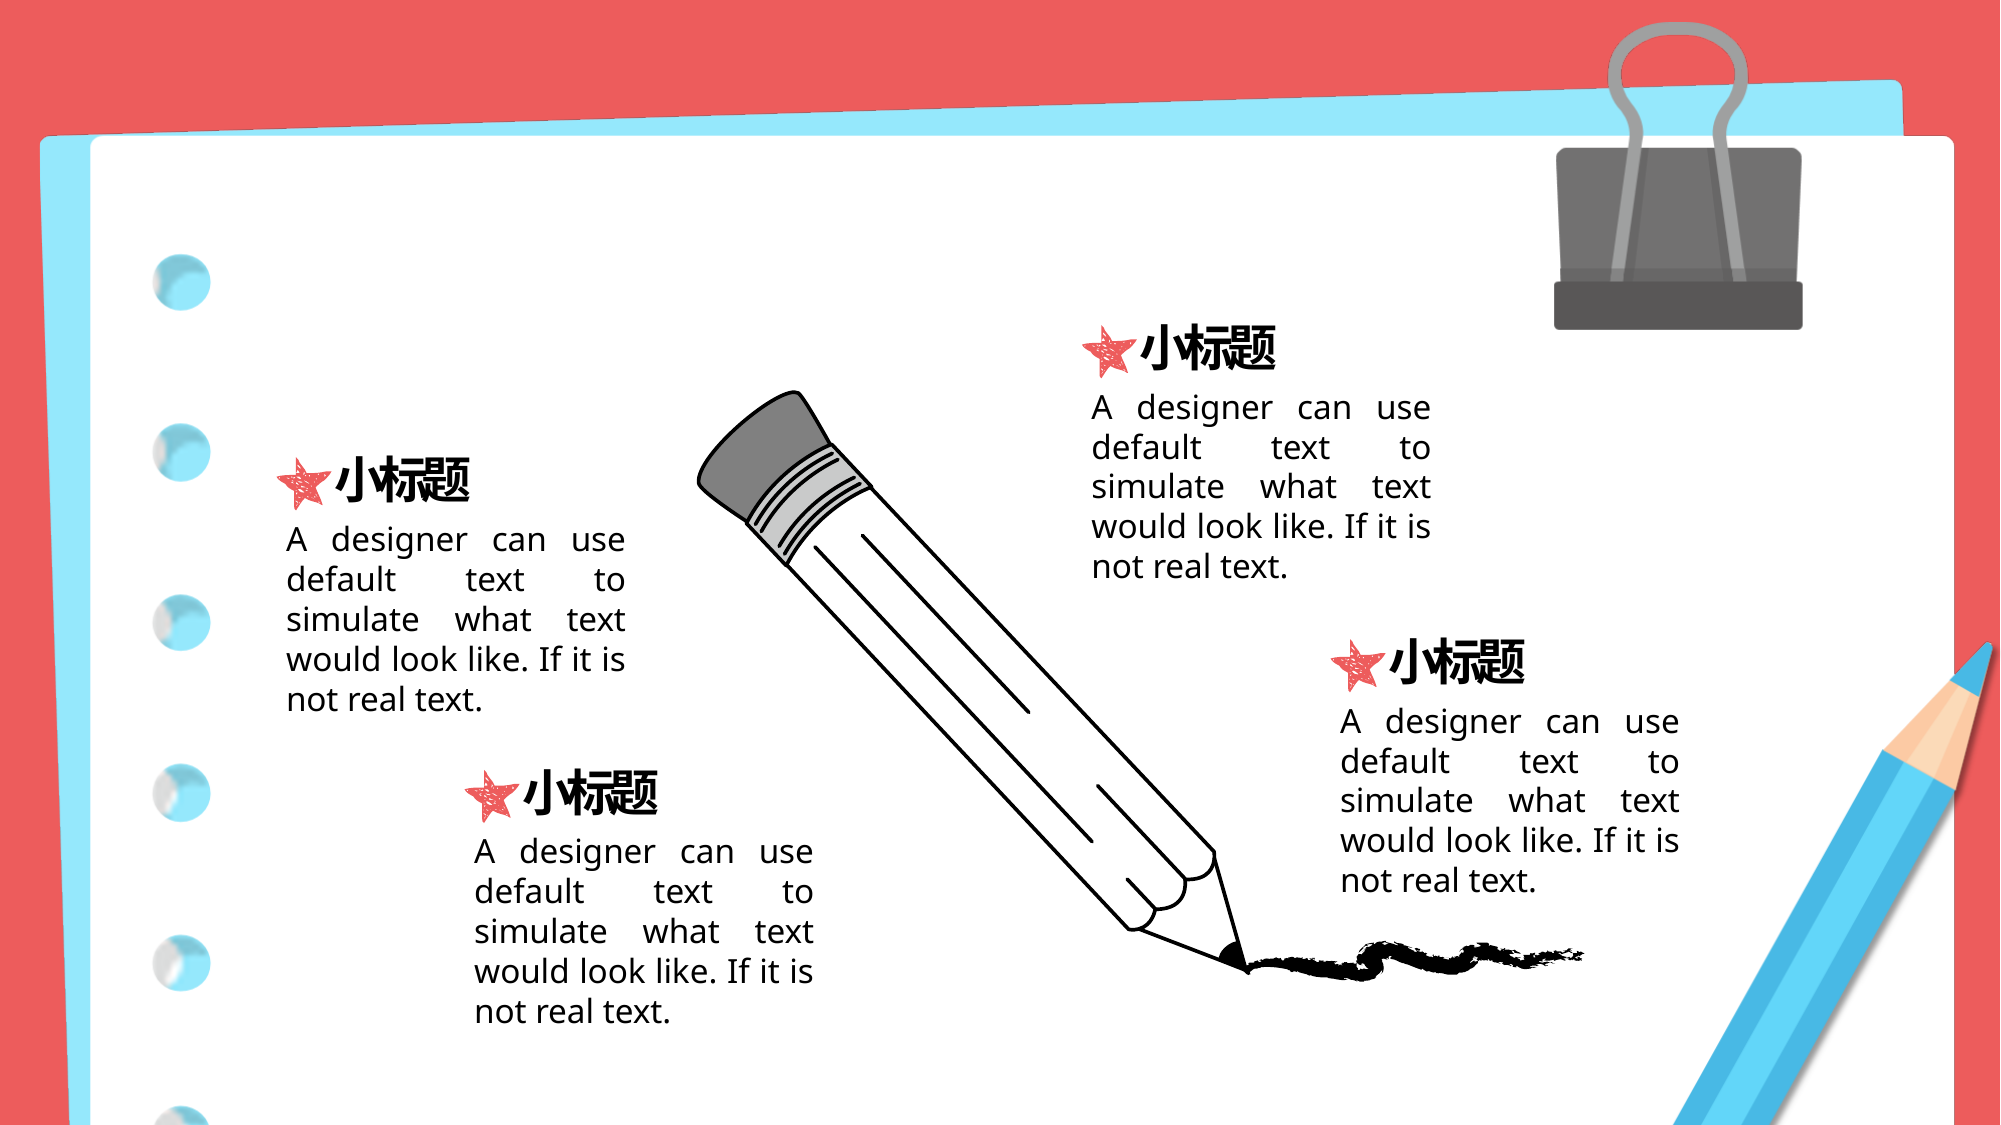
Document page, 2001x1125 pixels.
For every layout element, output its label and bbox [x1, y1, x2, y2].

text_box [918, 319, 1059, 1073]
picture [39, 22, 2001, 1125]
